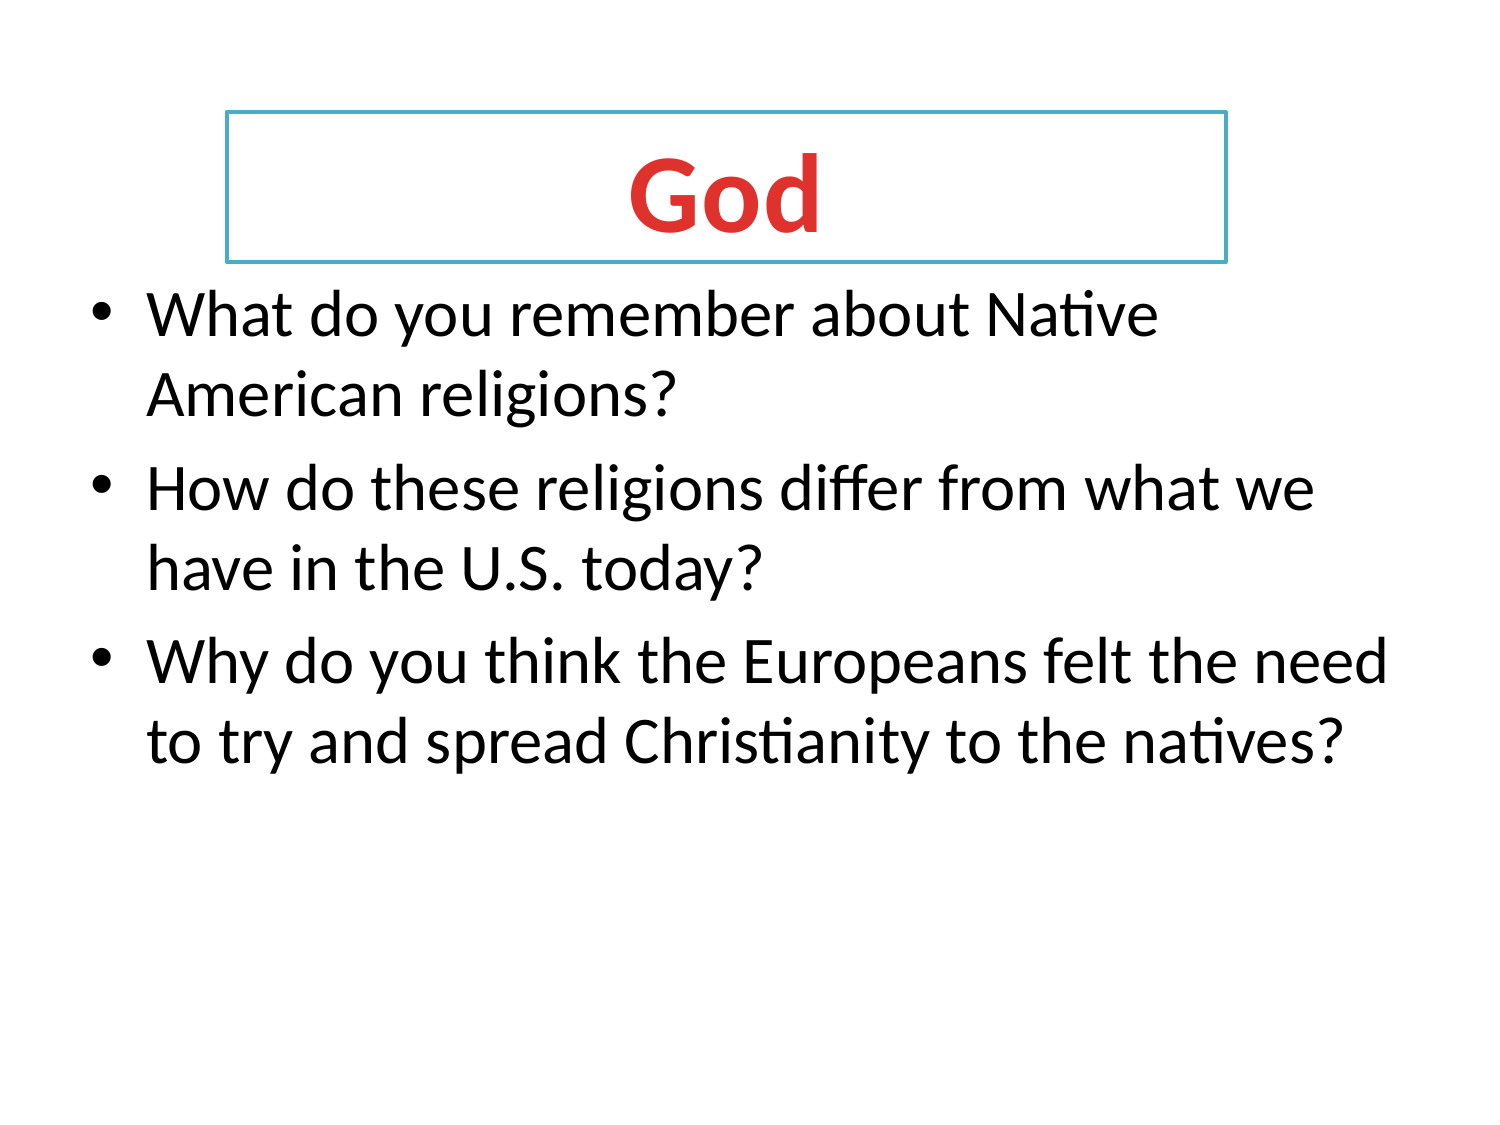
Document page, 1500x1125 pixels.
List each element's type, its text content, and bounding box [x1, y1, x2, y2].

text_box God [225, 110, 1228, 264]
list What do you remember about Native American religions? How do these religions differ from what we have in the U.S. today? Why do you think the Europeans felt the need to try and spread Christianity to the natives? [75, 262, 1425, 1005]
